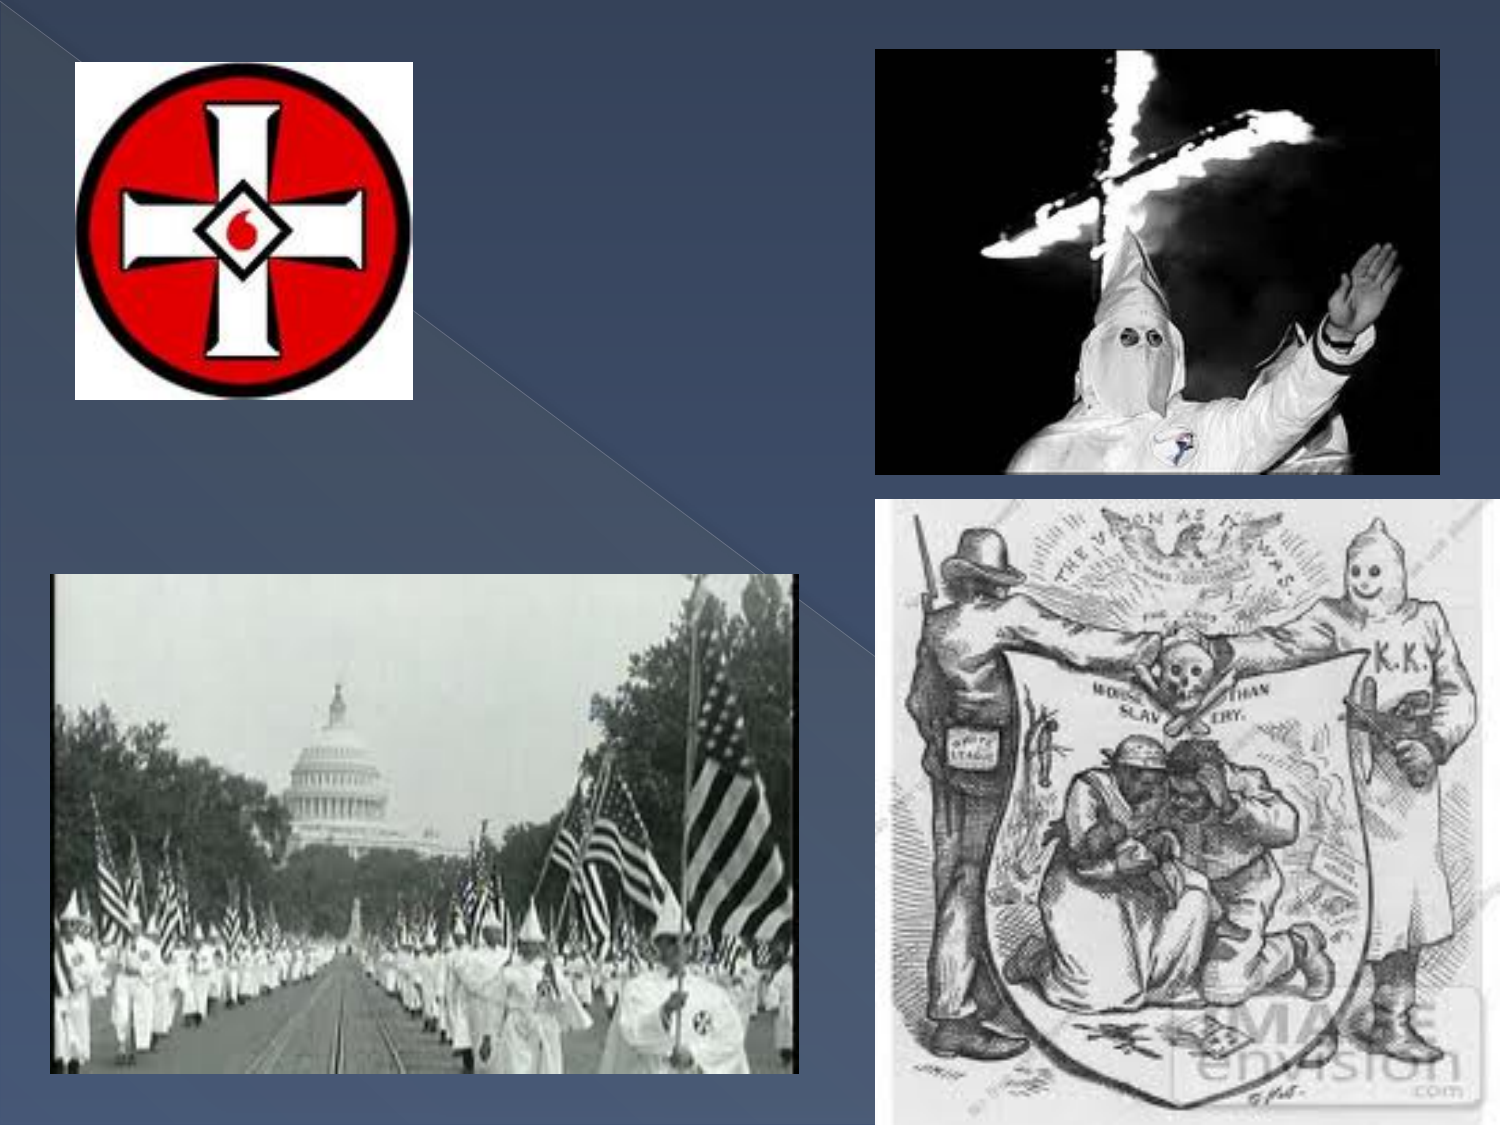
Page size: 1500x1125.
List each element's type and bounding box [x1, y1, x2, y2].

picture [74, 62, 413, 401]
picture [874, 499, 1500, 1125]
picture [49, 574, 800, 1074]
picture [874, 49, 1440, 476]
text_box [13, 0, 195, 89]
